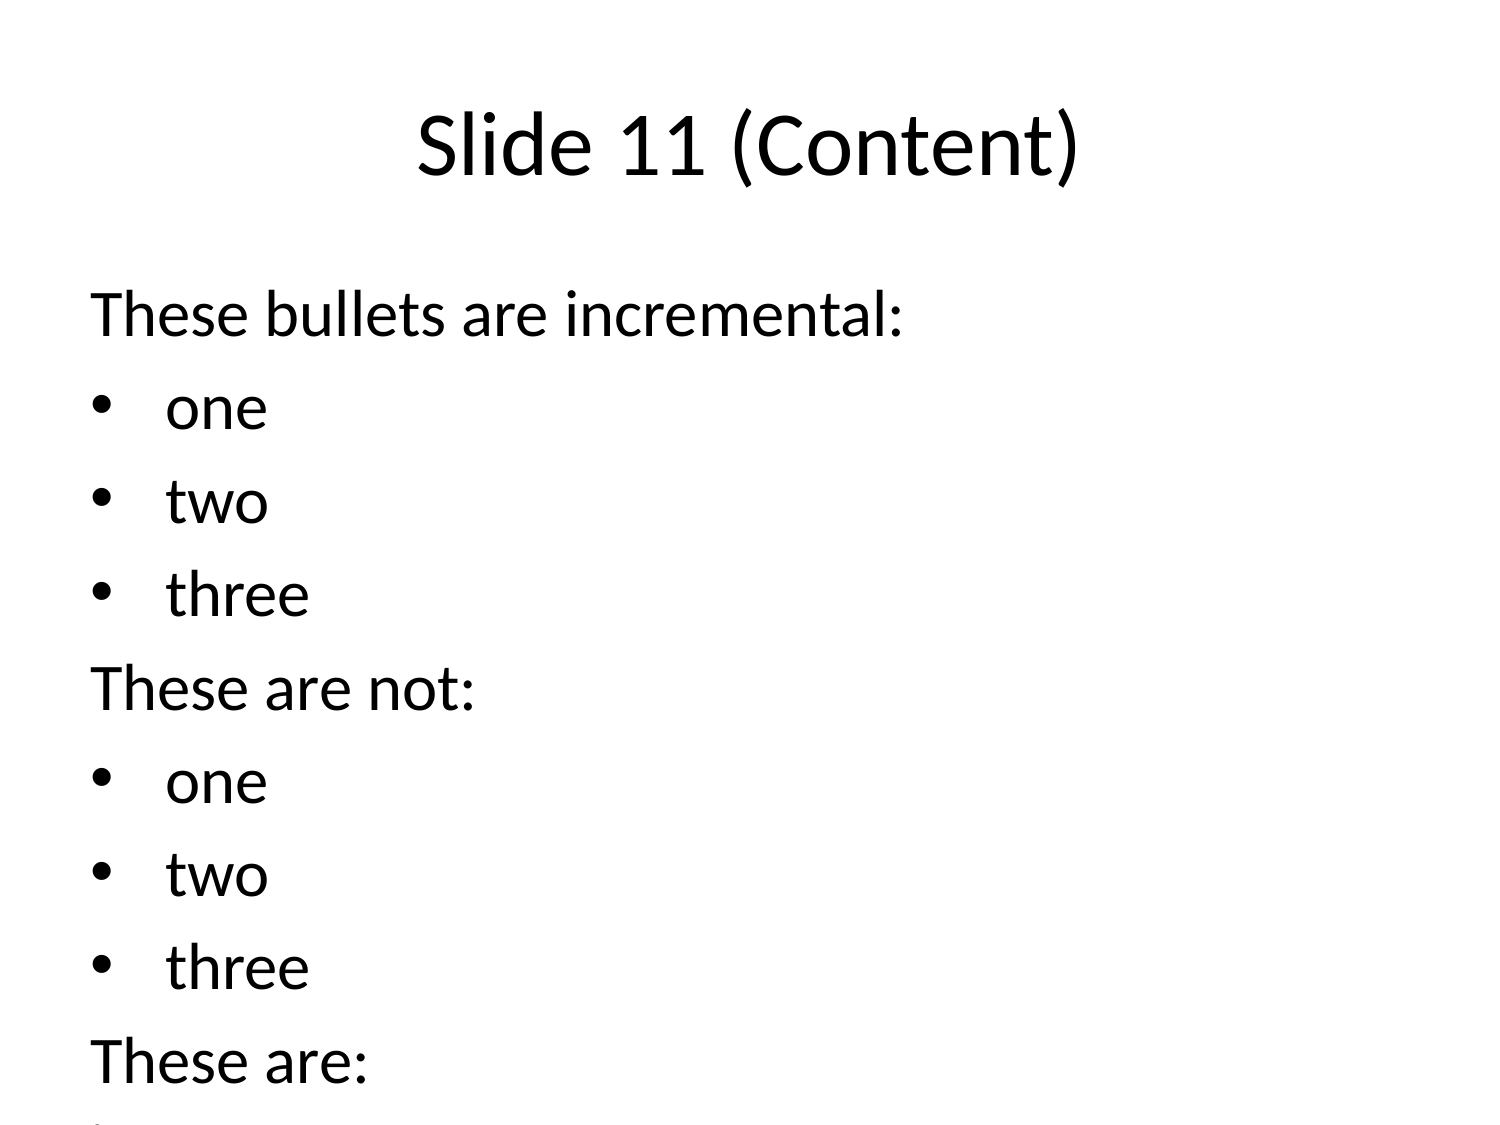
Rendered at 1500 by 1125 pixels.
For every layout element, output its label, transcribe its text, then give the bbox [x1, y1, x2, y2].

title Slide 11 (Content) [75, 45, 1425, 233]
list These bullets are incremental: one two three These are not: one two three These are: one two three [75, 262, 1425, 1005]
